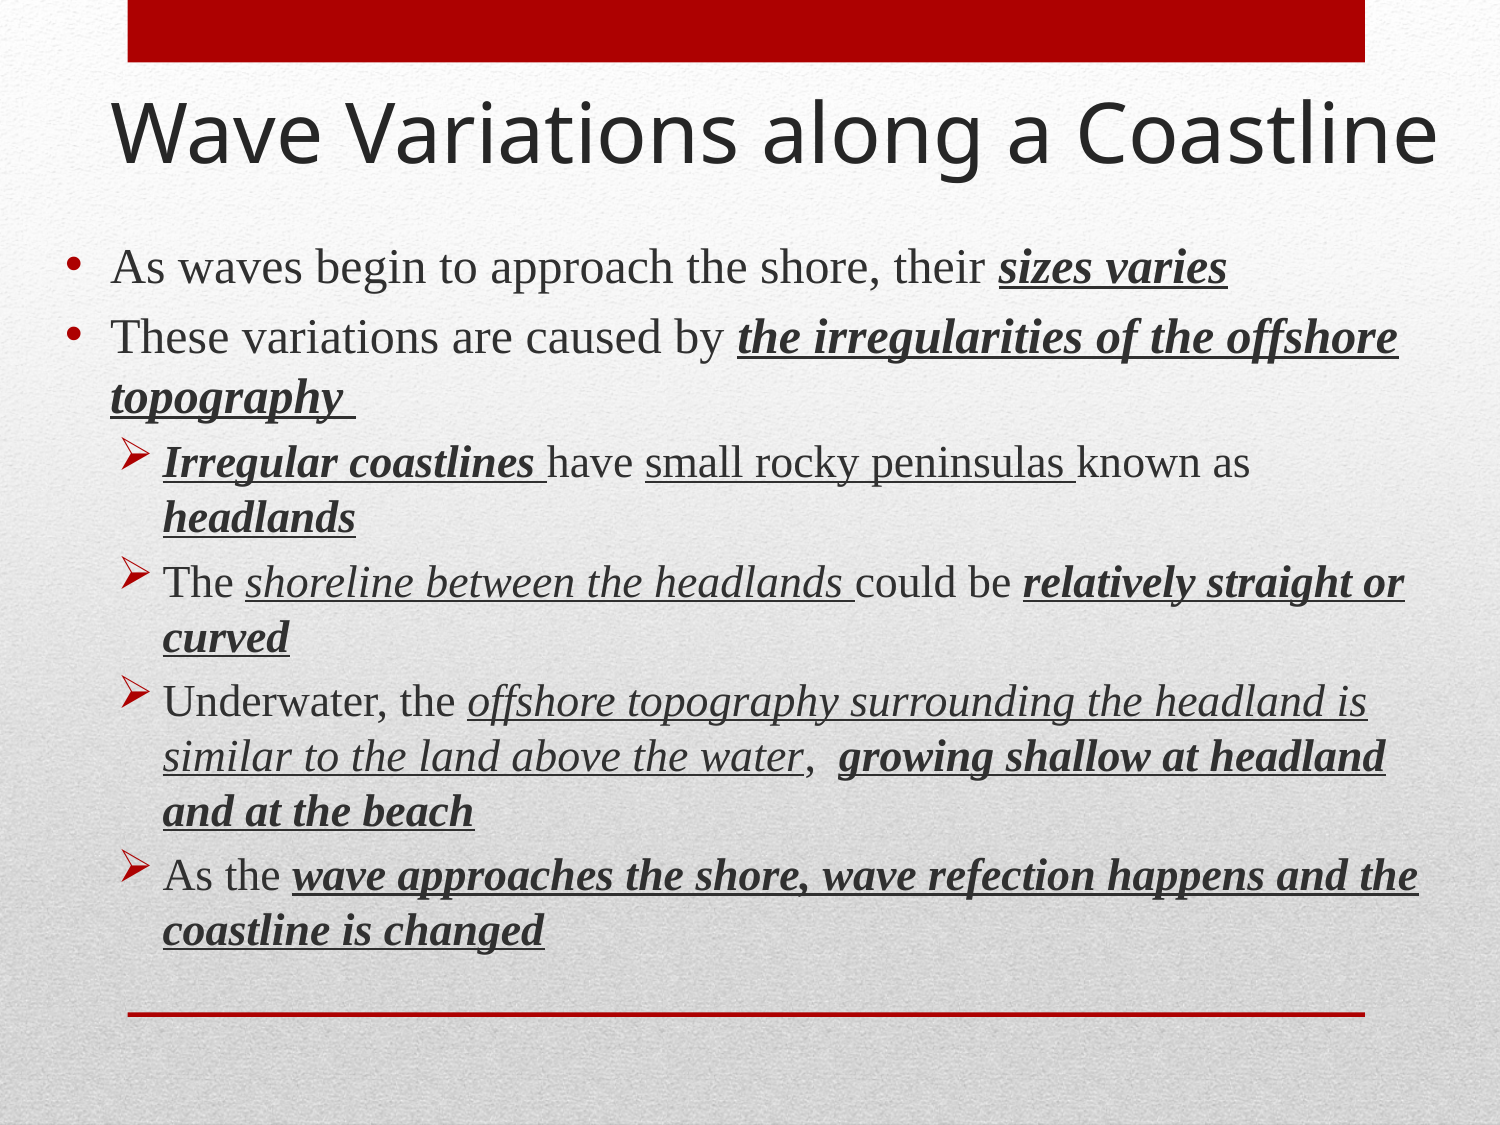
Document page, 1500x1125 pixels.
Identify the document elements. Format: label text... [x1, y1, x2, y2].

list As waves begin to approach the shore, their sizes varies These variations are caused by the irregularities of the offshore topography Irregular coastlines have small rocky peninsulas known as headlands The shoreline between the headlands could be relatively straight or curved Underwater, the offshore topography surrounding the headland is similar to the land above the water, growing shallow at headland and at the beach As the wave approaches the shore, wave refection happens and the coastline is changed [50, 187, 1450, 1000]
title Wave Variations along a Coastline [75, 62, 1475, 188]
